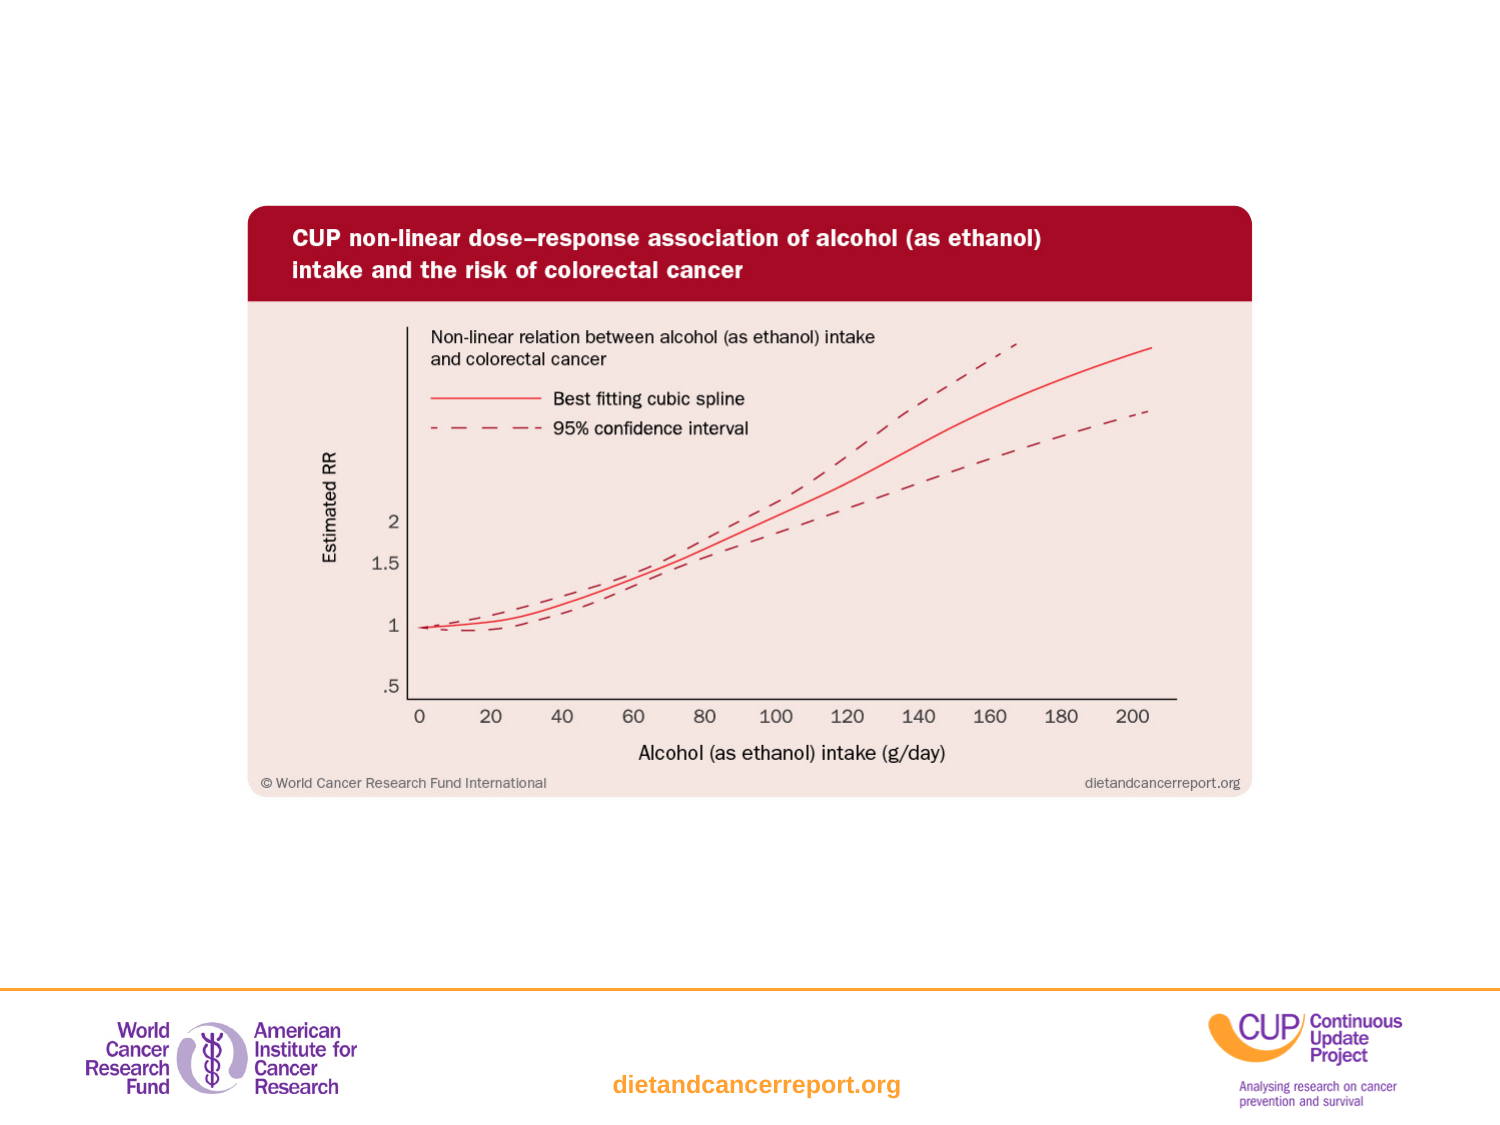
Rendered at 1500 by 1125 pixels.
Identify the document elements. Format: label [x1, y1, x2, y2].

picture [86, 1022, 357, 1094]
picture [1207, 1013, 1403, 1109]
picture [218, 176, 1282, 828]
